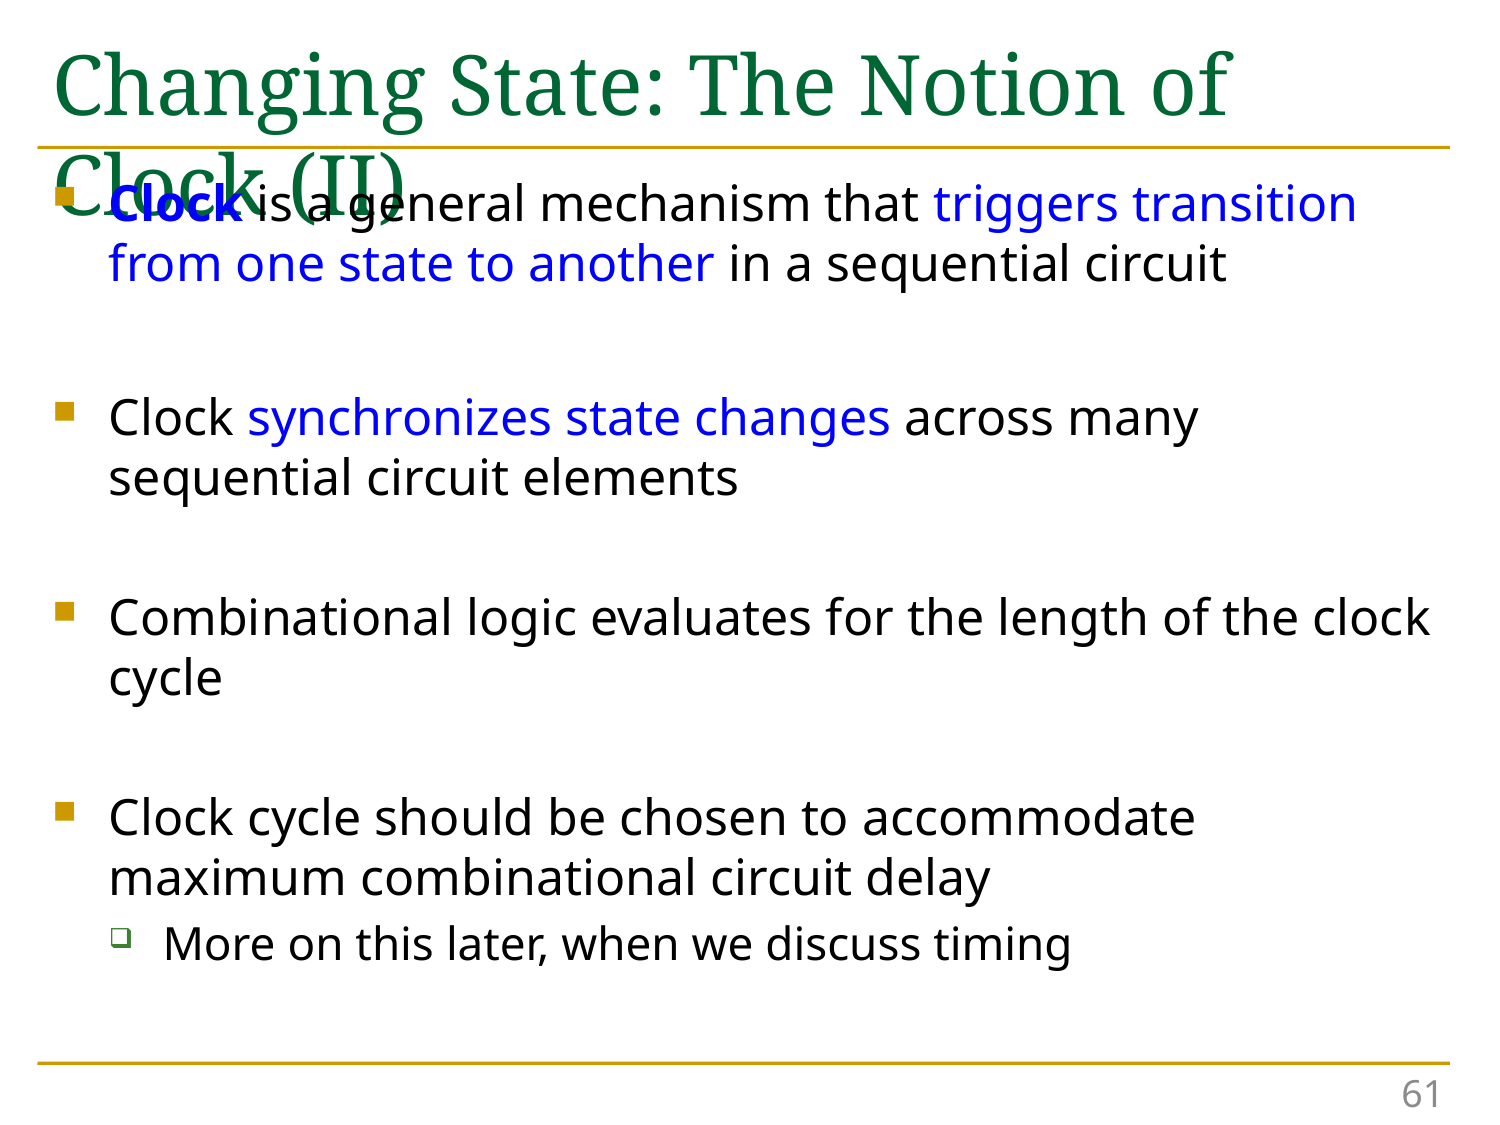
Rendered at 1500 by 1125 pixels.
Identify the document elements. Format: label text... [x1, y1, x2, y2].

title Changing State: The Notion of Clock (II) [37, 24, 1450, 163]
slide_number 61 [1121, 1066, 1460, 1125]
list Clock is a general mechanism that triggers transition from one state to another in a sequential circuit Clock synchronizes state changes across many sequential circuit elements Combinational logic evaluates for the length of the clock cycle Clock cycle should be chosen to accommodate maximum combinational circuit delay More on this later, when we discuss timing [37, 163, 1450, 1016]
